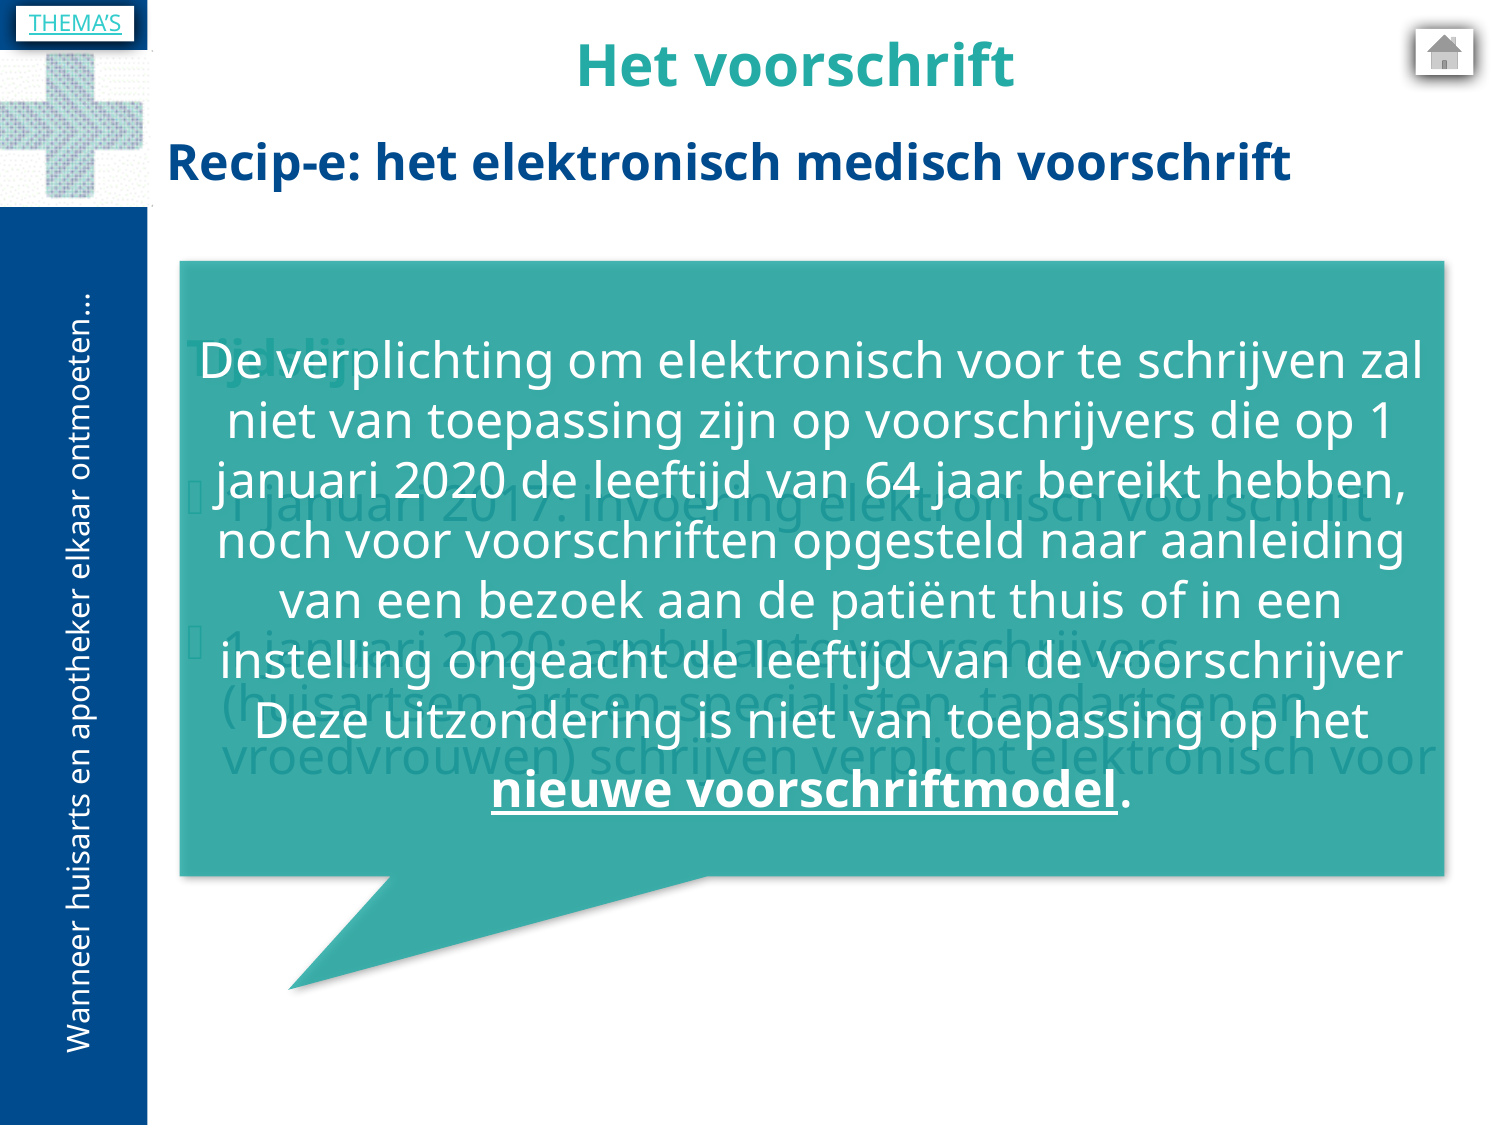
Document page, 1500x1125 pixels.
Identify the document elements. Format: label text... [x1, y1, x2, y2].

list Het voorschrift [174, 28, 1416, 130]
list Recip-e: het elektronisch medisch voorschrift [151, 129, 1463, 247]
text_box De verplichting om elektronisch voor te schrijven zal niet van toepassing zijn op voorschrijvers die op 1 januari 2020 de leeftijd van 64 jaar bereikt hebben, noch voor voorschriften opgesteld naar aanleiding van een bezoek aan de patiënt thuis of in een instelling ongeacht de leeftijd van de voorschrijver Deze uitzondering is niet van toepassing op het nieuwe voorschriftmodel. [178, 260, 1446, 991]
text_box THEMA’S [15, 5, 135, 42]
text_box [1415, 28, 1474, 76]
picture [0, 50, 154, 207]
text_box Tijdslijn 1 januari 2017: invoering elektronisch voorschrift 1 januari 2020: ambulante voorschrijvers (huisartsen, artsen-specialisten, tandartsen en vroedvrouwen) schrijven verplicht elektronisch voor [171, 246, 1460, 1125]
